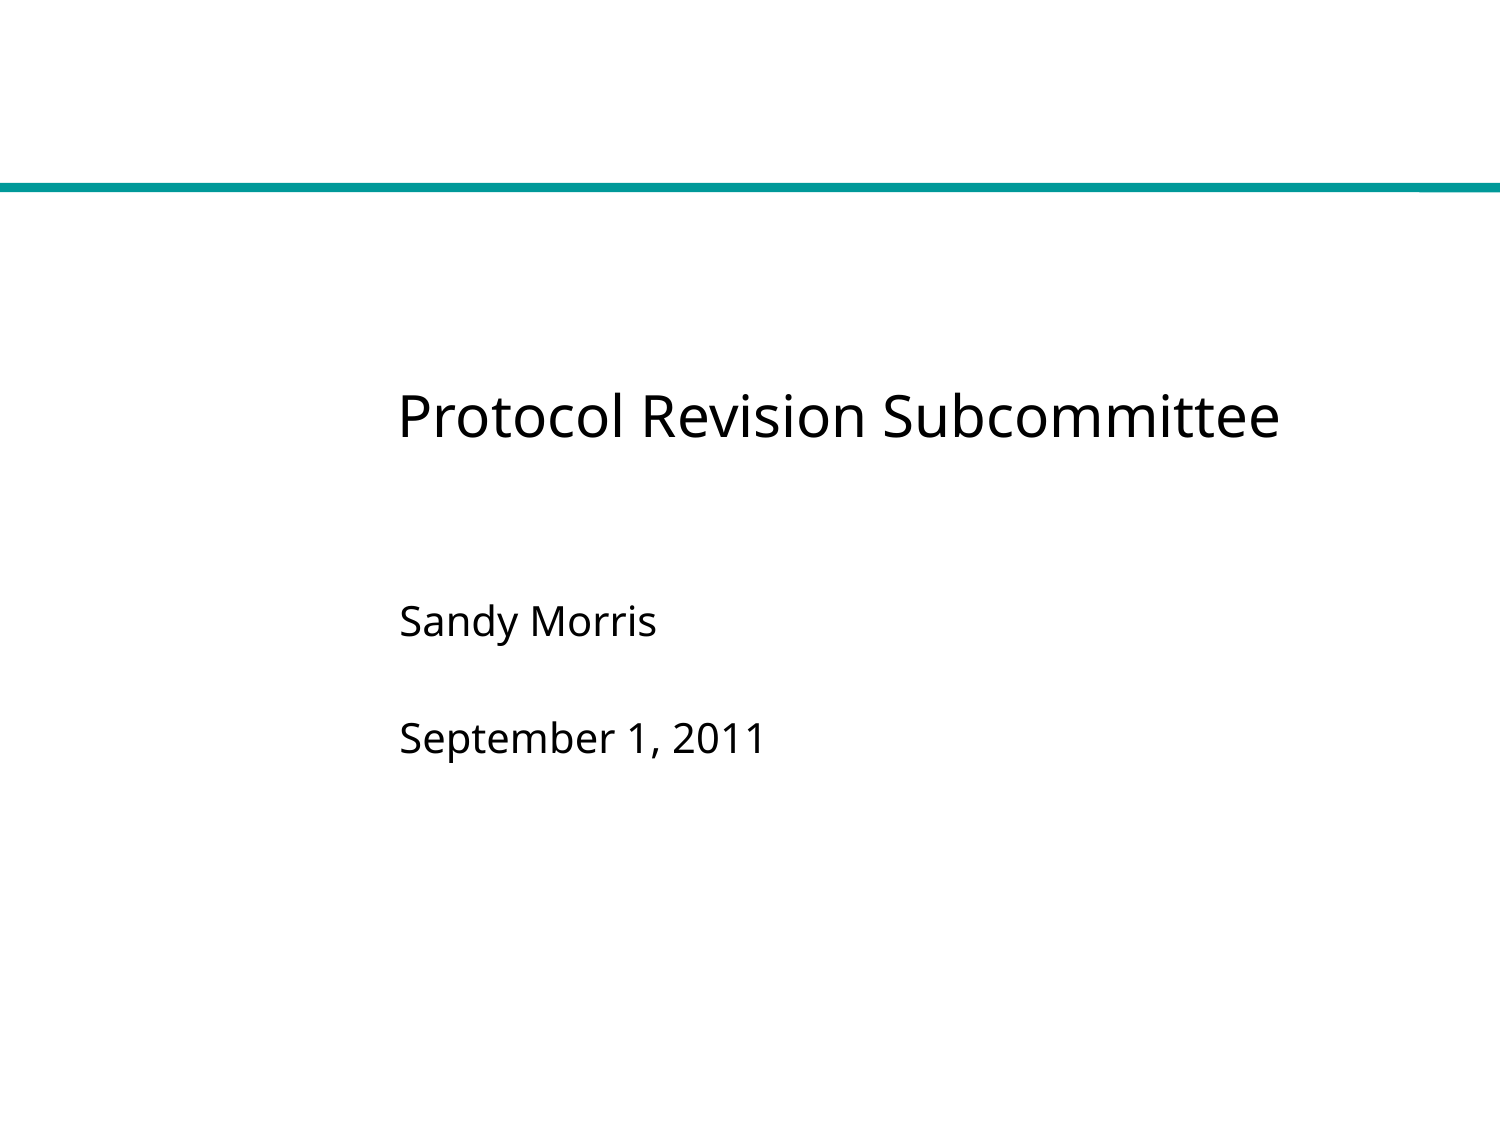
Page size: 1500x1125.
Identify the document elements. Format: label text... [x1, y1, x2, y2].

title Protocol Revision Subcommittee [382, 312, 1371, 516]
subtitle Sandy Morris September 1, 2011 [384, 587, 1426, 776]
